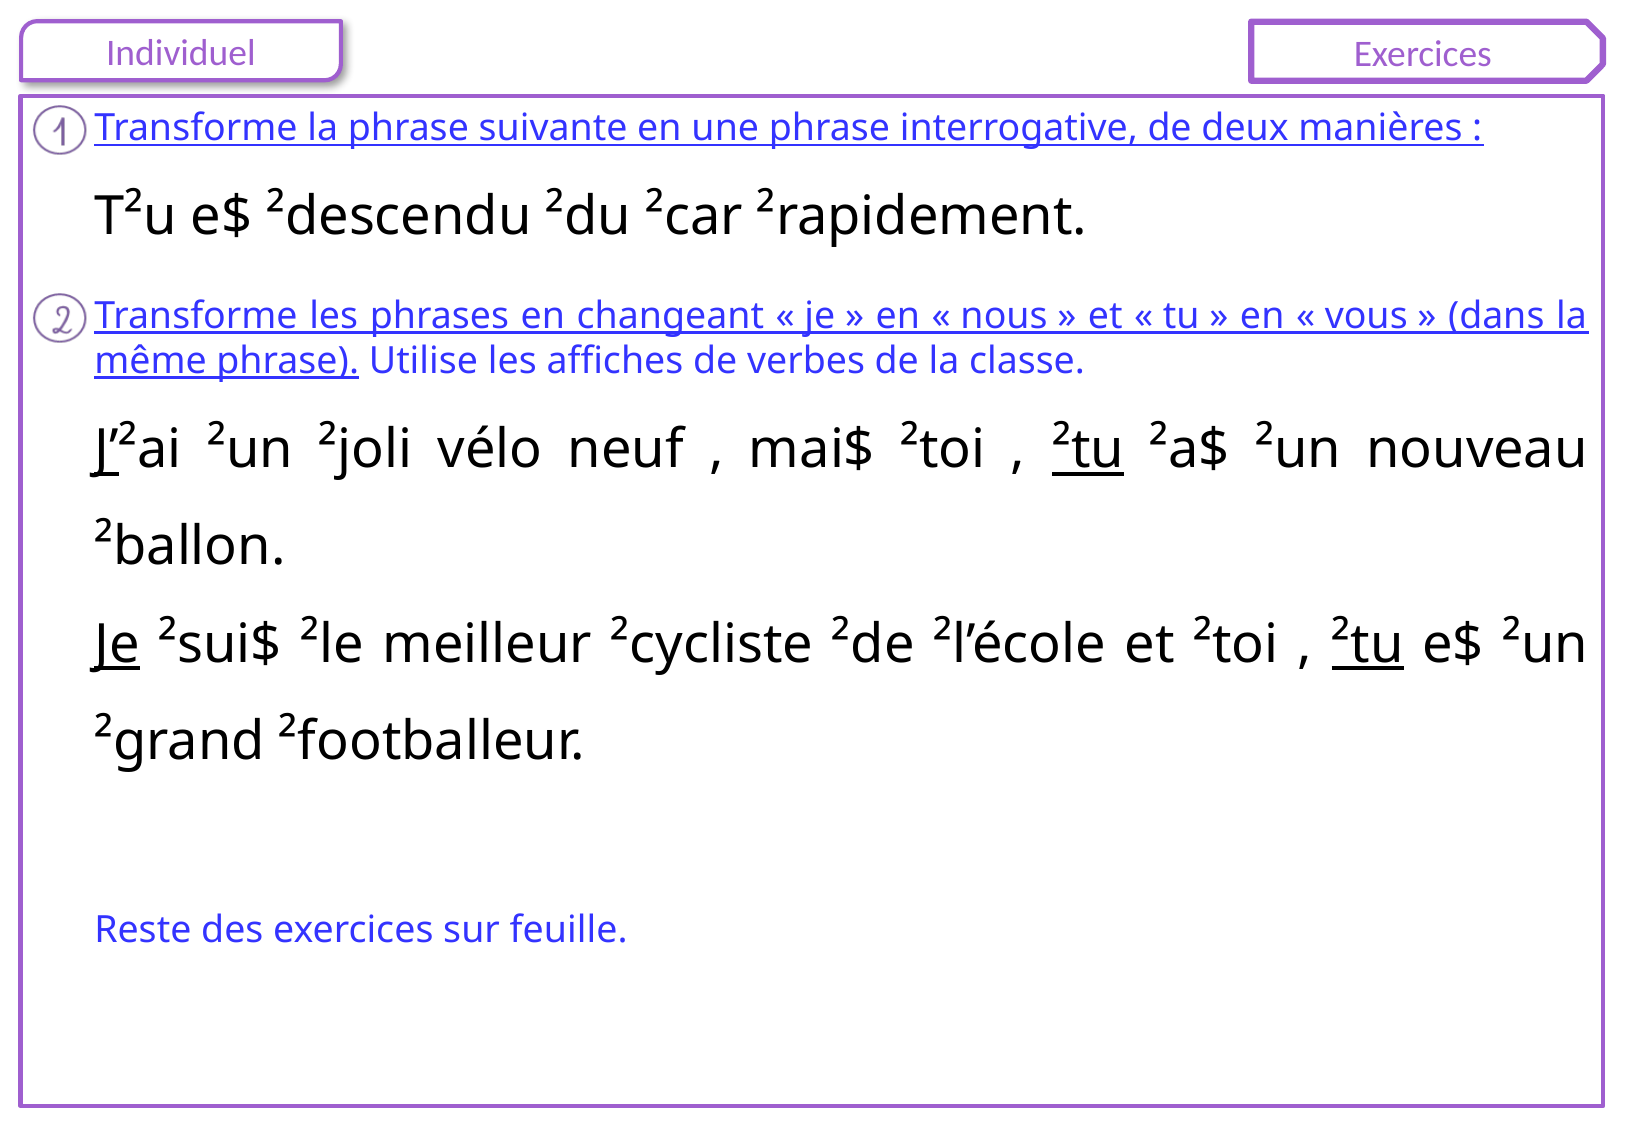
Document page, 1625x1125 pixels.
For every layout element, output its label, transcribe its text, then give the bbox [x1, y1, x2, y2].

list Transforme la phrase suivante en une phrase interrogative, de deux manières : T²u e$ ²descendu ²du ²car ²rapidement. Transforme les phrases en changeant « je » en « nous » et « tu » en « vous » (dans la même phrase). Utilise les affiches de verbes de la classe. J’²ai ²un ²joli vélo neuf , mai$ ²toi , ²tu ²a$ ²un nouveau ²ballon. Je ²sui$ ²le meilleur ²cycliste ²de ²l’école et ²toi , ²tu e$ ²un ²grand ²footballeur. Reste des exercices sur feuille. [18, 94, 1605, 1108]
picture [21, 284, 106, 382]
picture [21, 96, 106, 193]
